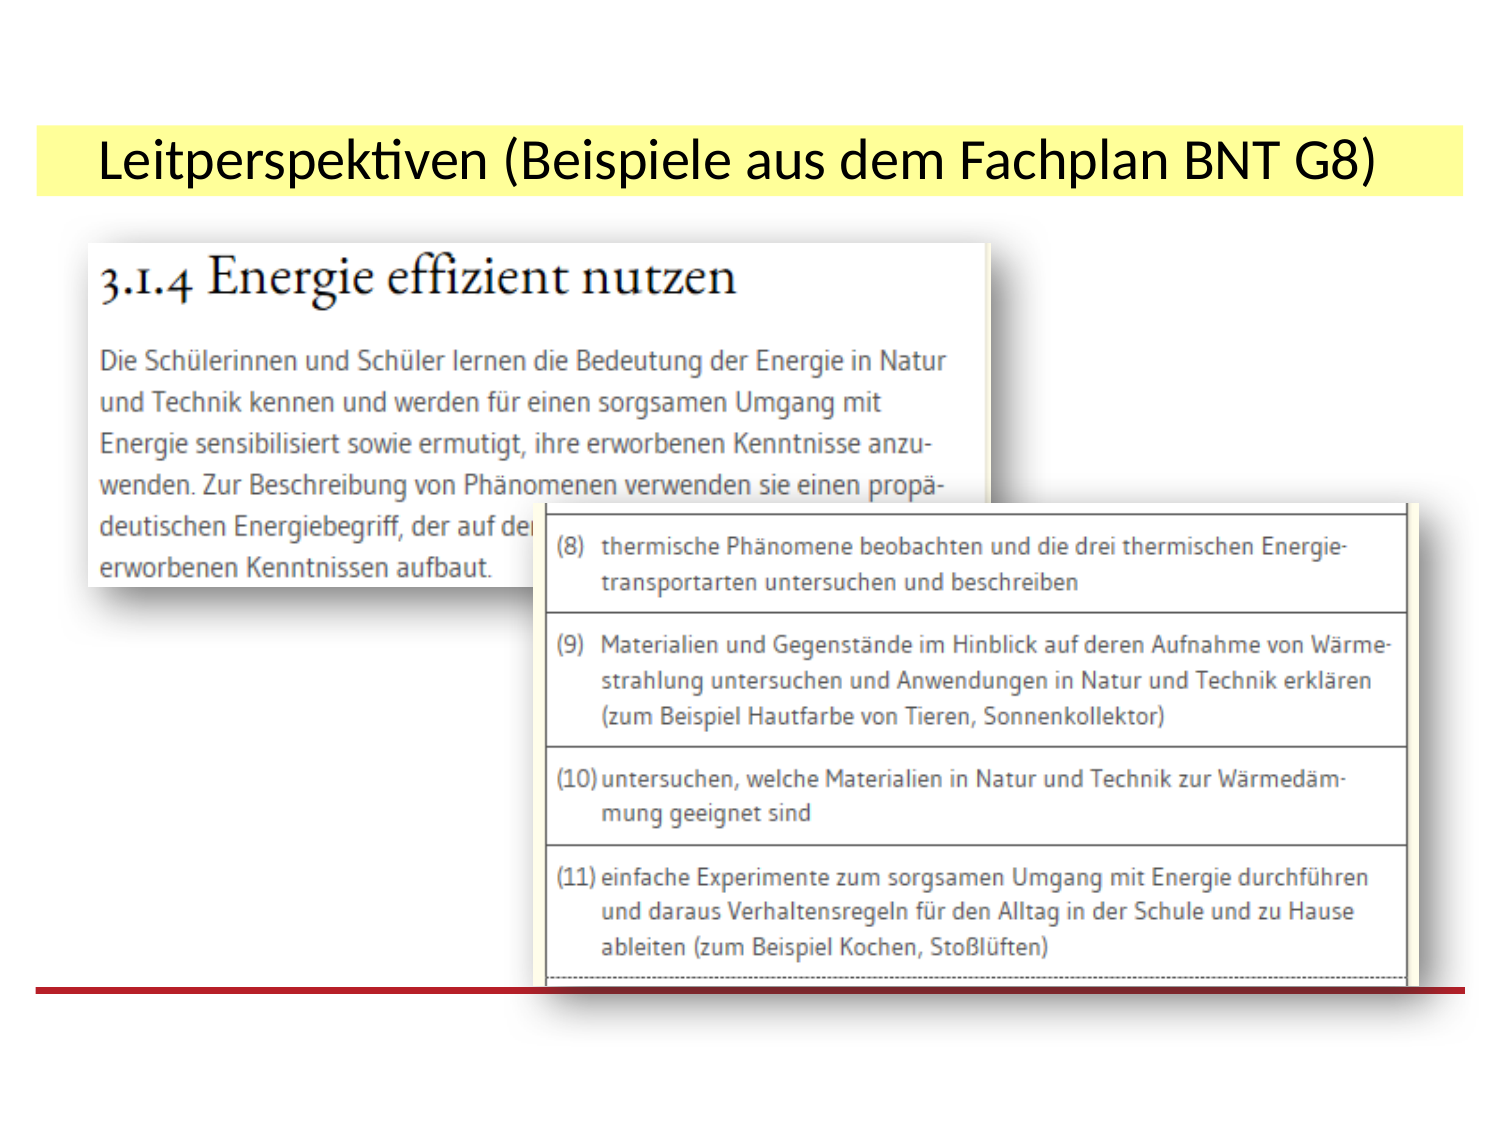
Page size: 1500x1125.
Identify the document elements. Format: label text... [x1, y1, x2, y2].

picture [88, 243, 1419, 986]
text_box Leitperspektiven (Beispiele aus dem Fachplan BNT G8) [31, 113, 1459, 199]
